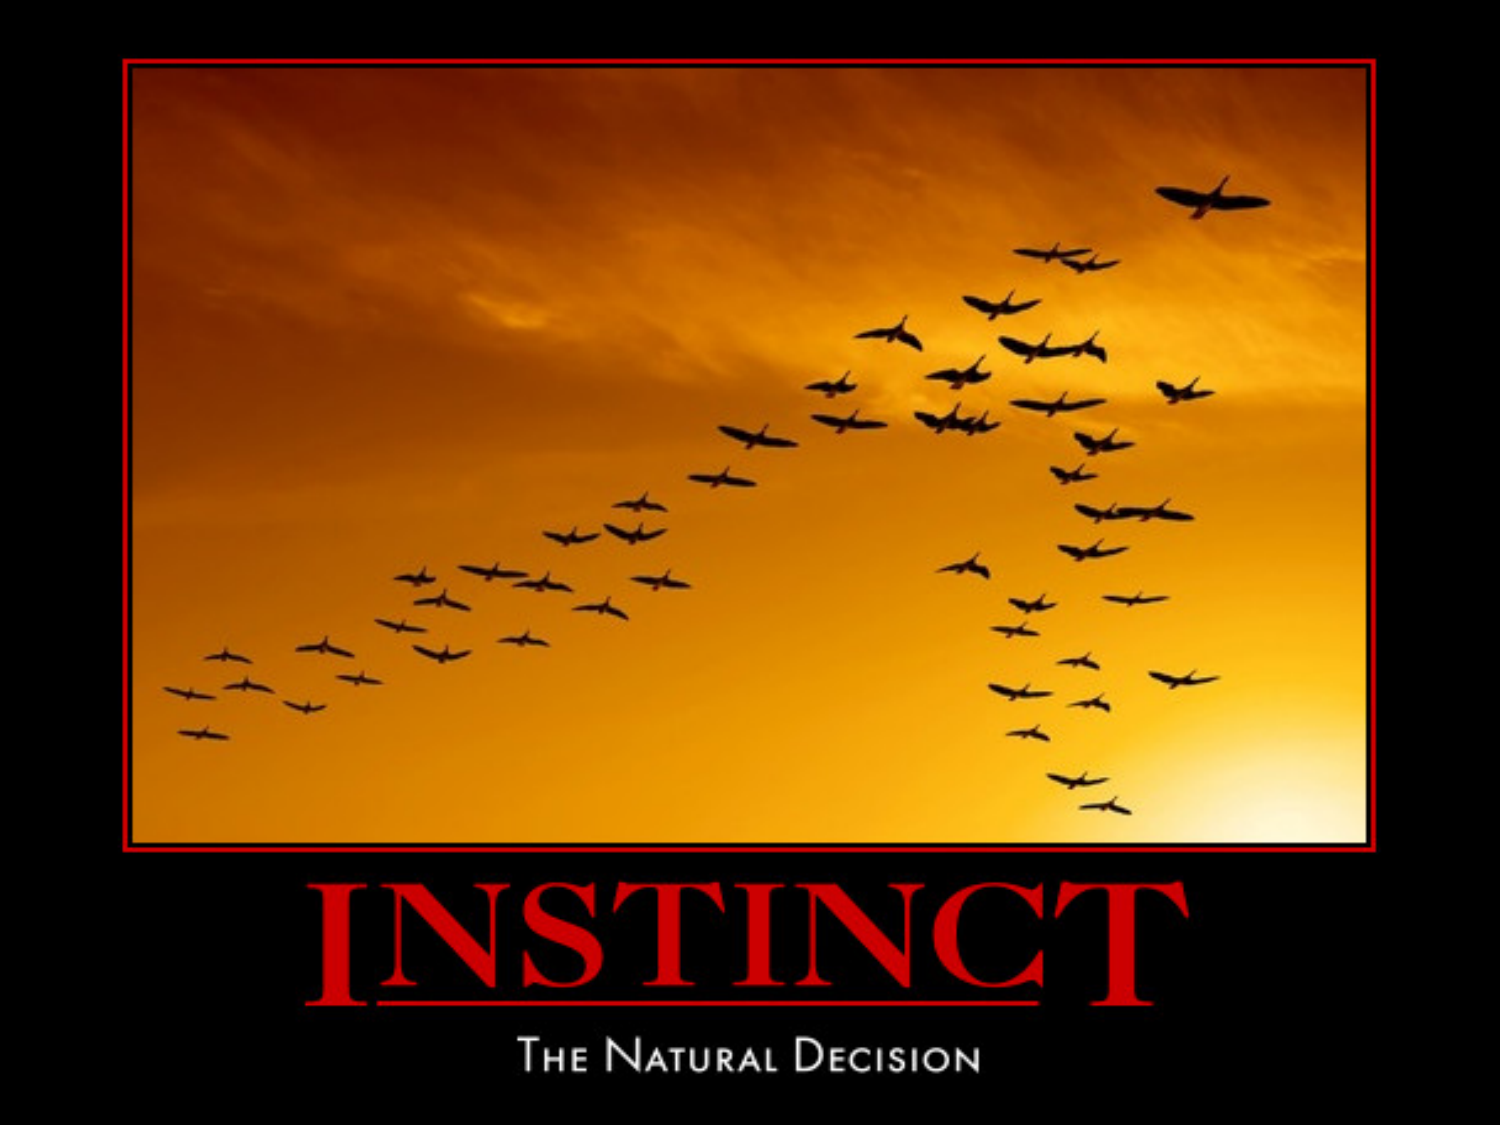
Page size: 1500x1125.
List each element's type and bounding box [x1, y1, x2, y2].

list [3, 3, 1498, 1125]
